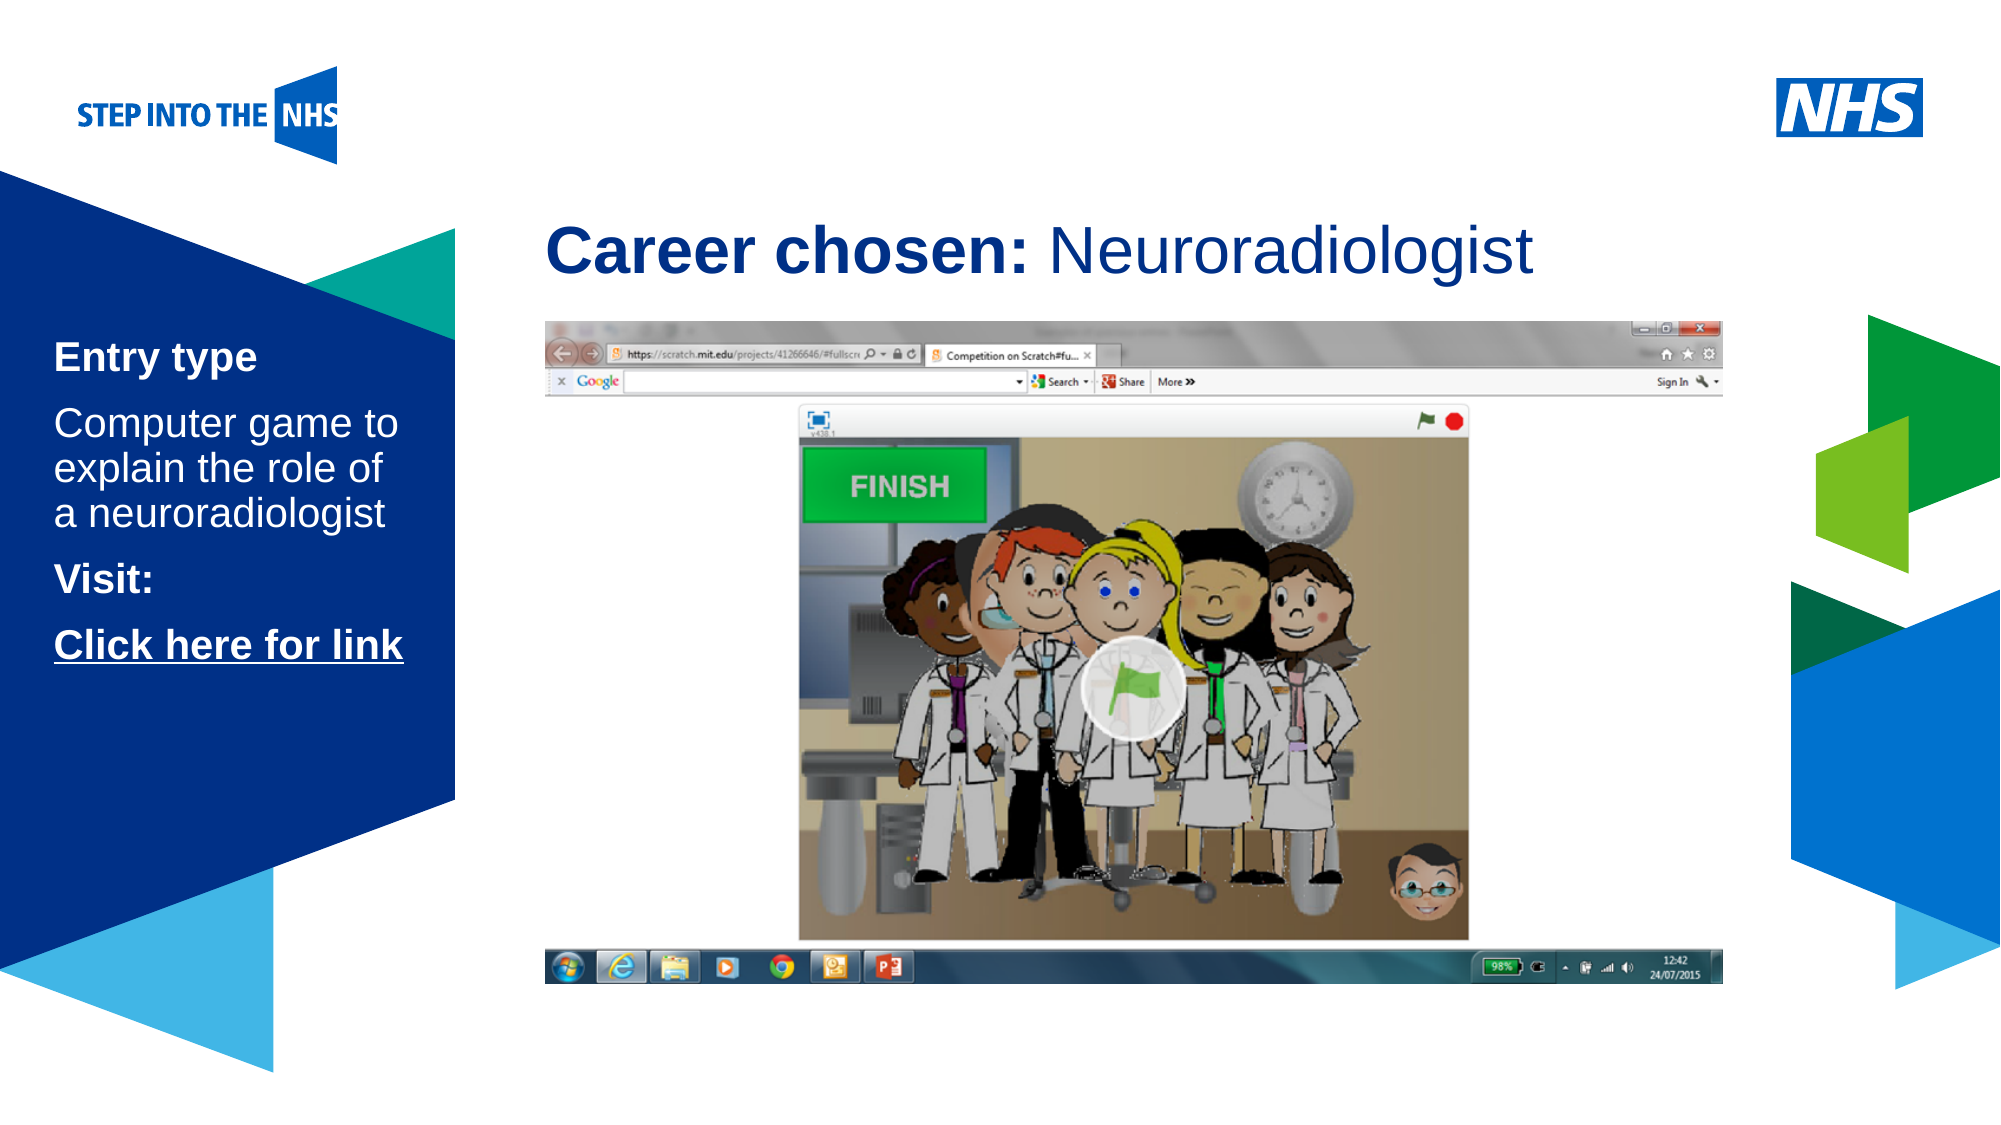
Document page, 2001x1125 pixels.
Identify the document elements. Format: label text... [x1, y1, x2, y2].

picture [545, 321, 1723, 984]
text_box Entry type Computer game to explain the role of a neuroradiologist Visit: Click here for link [53, 335, 415, 802]
title Career chosen: Neuroradiologist [545, 216, 1767, 306]
